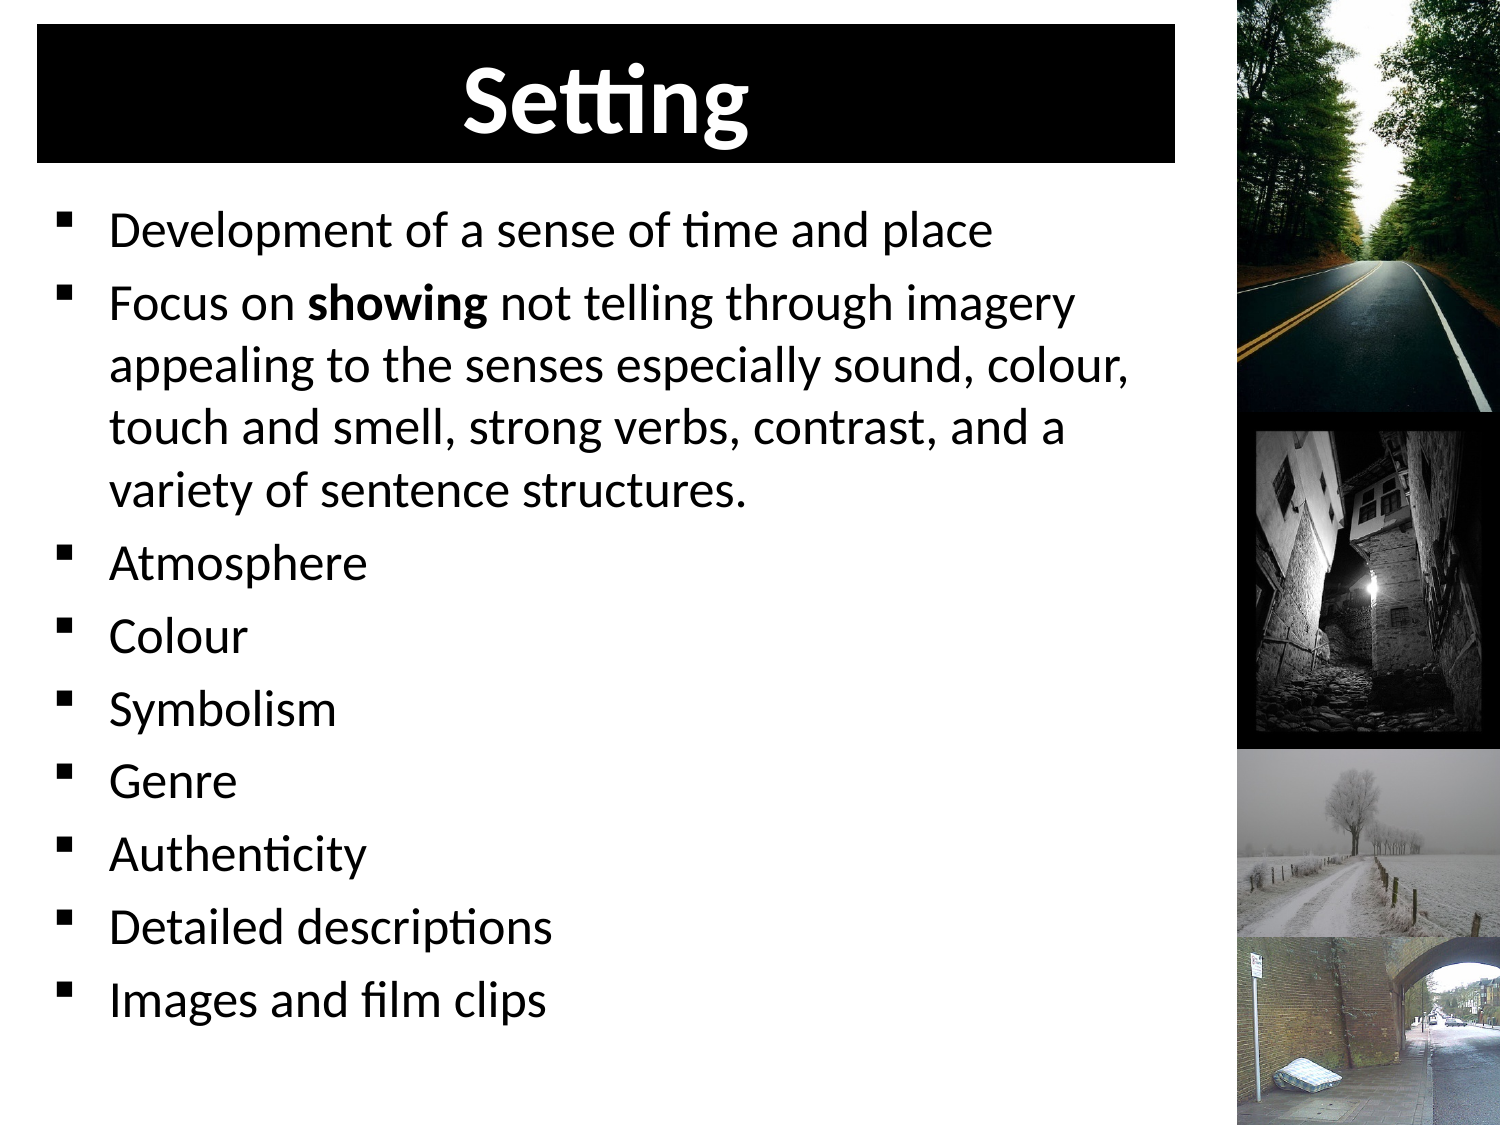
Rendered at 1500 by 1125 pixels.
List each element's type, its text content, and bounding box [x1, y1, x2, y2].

title Setting [37, 24, 1175, 163]
picture [1237, 0, 1500, 1125]
list Development of a sense of time and place Focus on showing not telling through imagery appealing to the senses especially sound, colour, touch and smell, strong verbs, contrast, and a variety of sentence structures. Atmosphere Colour Symbolism Genre Authenticity Detailed descriptions Images and film clips [37, 187, 1175, 1075]
